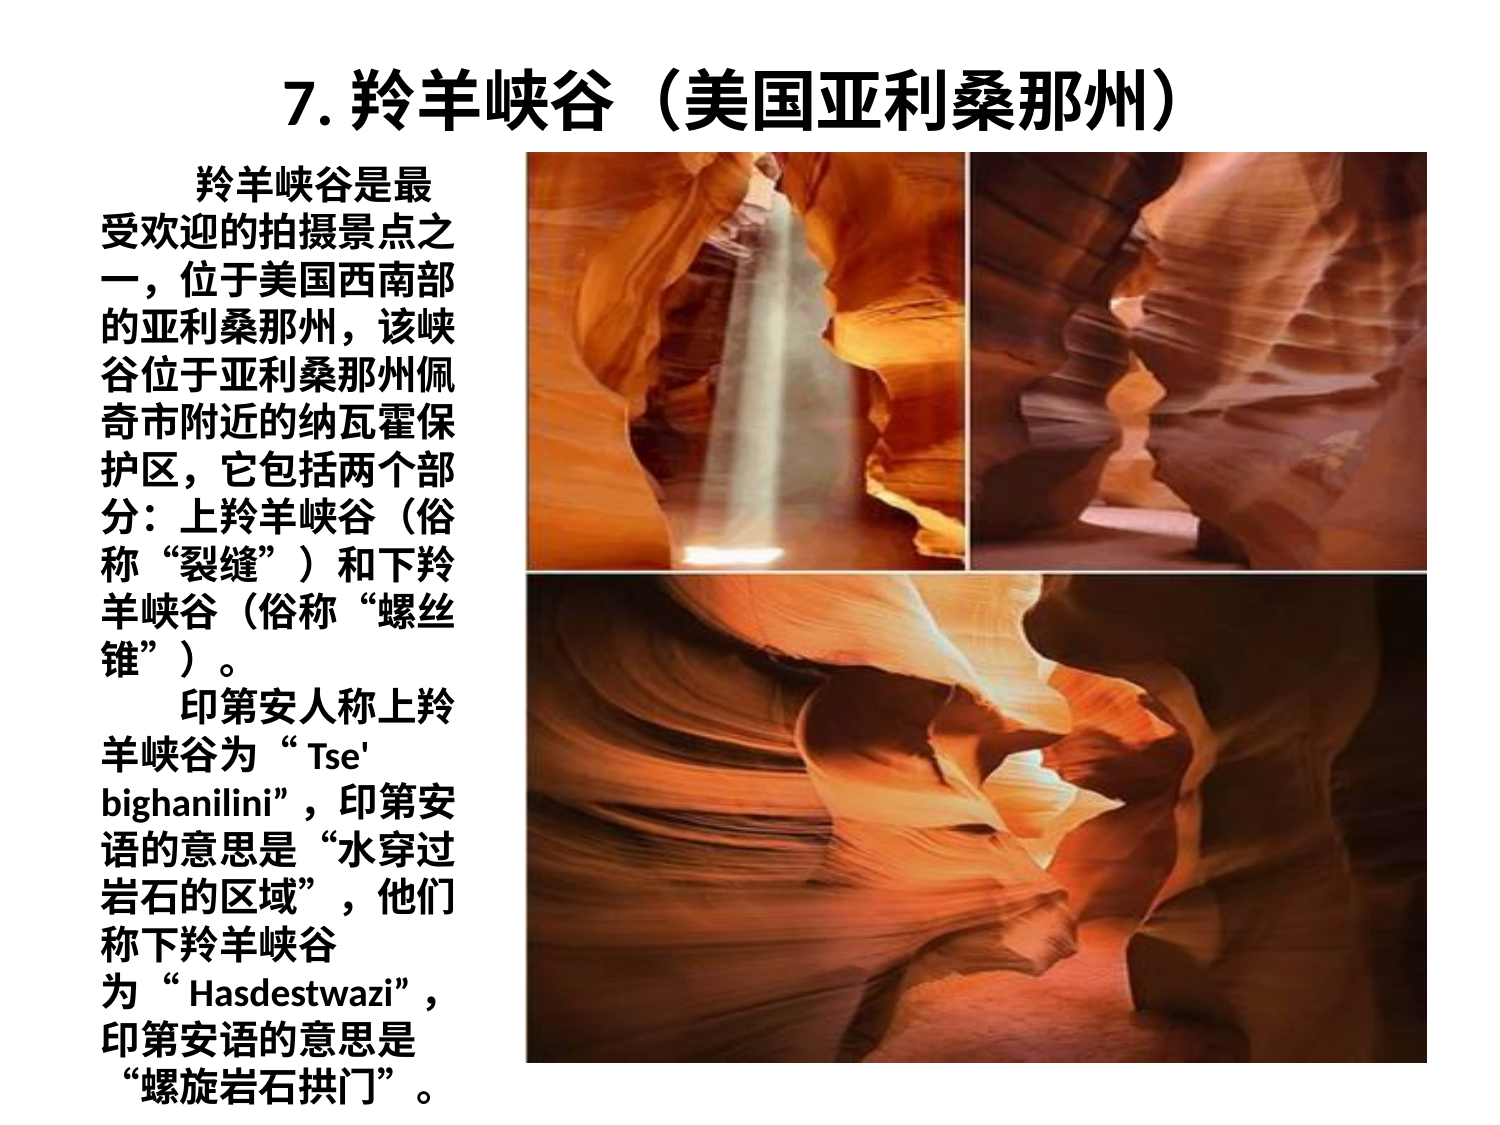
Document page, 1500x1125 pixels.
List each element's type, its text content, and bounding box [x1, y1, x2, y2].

list 羚羊峡谷是最受欢迎的拍摄景点之一，位于美国西南部的亚利桑那州，该峡谷位于亚利桑那州佩奇市附近的纳瓦霍保护区，它包括两个部分：上羚羊峡谷（俗称“裂缝”）和下羚羊峡谷（俗称“螺丝锥”）。 印第安人称上羚羊峡谷为“Tse' bighanilini”，印第安语的意思是“水穿过岩石的区域”，他们称下羚羊峡谷为“Hasdestwazi”，印第安语的意思是“螺旋岩石拱门”。 [29, 152, 482, 997]
title 7.羚羊峡谷（美国亚利桑那州） [75, 45, 1425, 233]
picture [525, 152, 1427, 1063]
